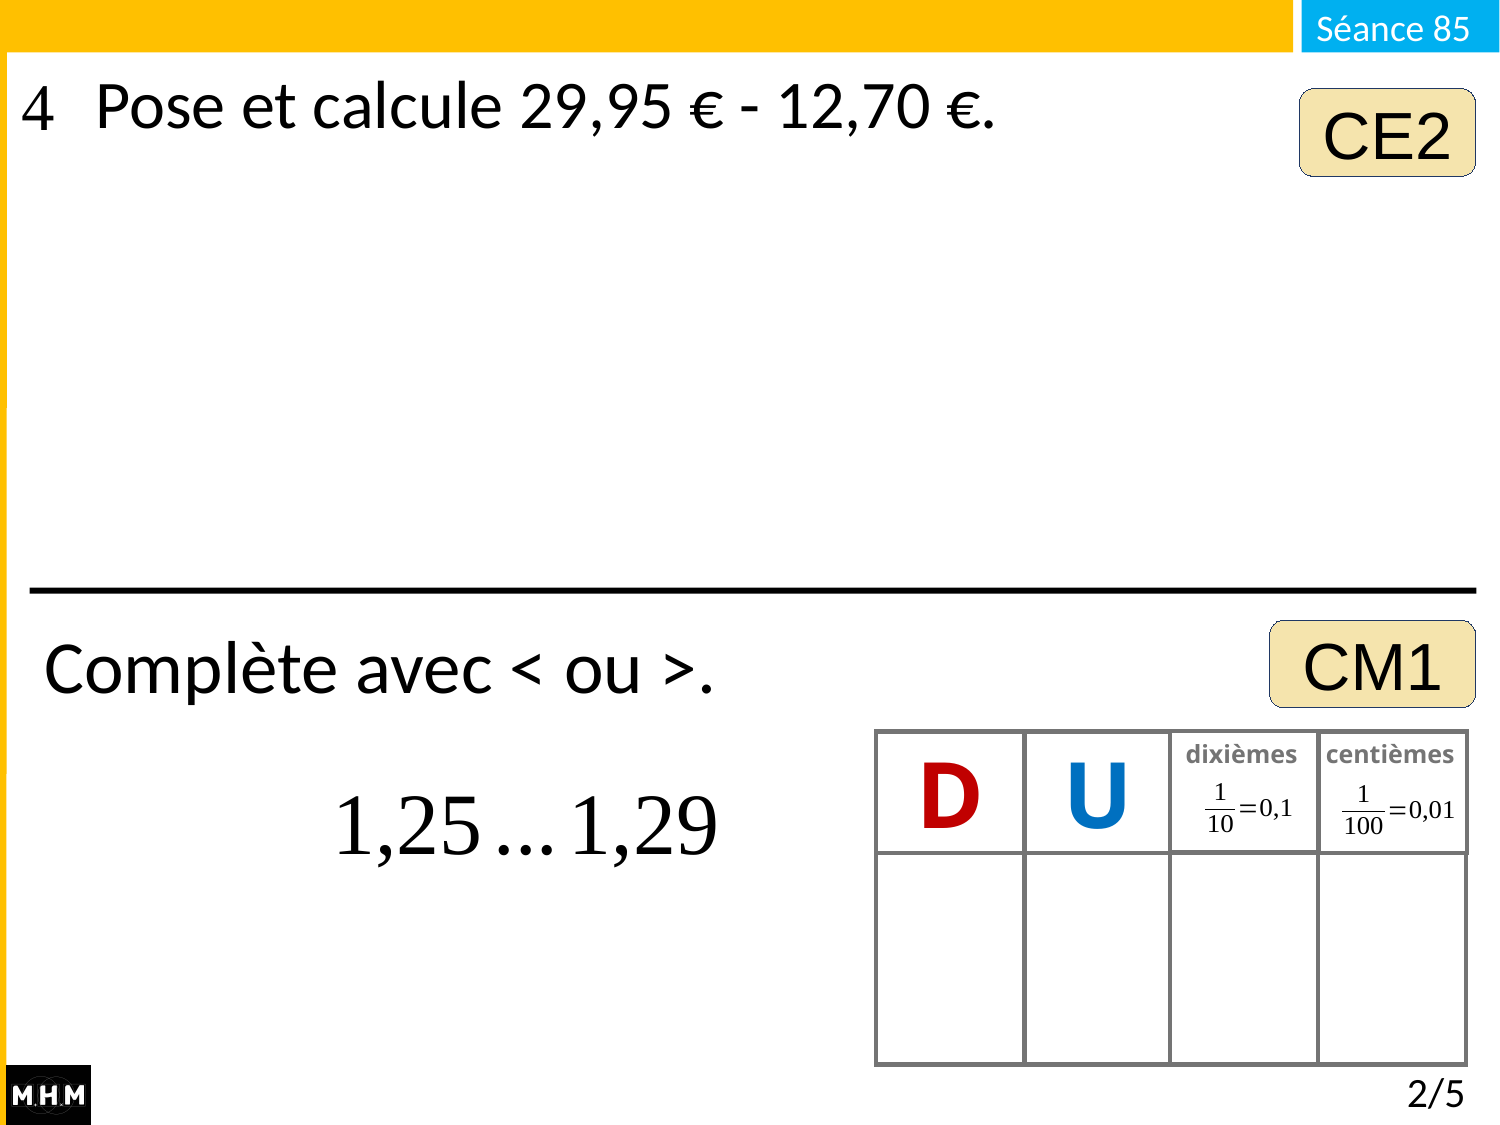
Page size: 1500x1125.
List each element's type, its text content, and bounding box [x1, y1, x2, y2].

text_box Pose et calcule 29,95 € - 12,70 €. [80, 61, 1375, 151]
text_box CM1 [1269, 620, 1476, 708]
text_box Complète avec < ou >. [29, 594, 1085, 746]
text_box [876, 730, 1467, 1065]
text_box CE2 [1299, 88, 1476, 177]
picture [6, 1065, 91, 1125]
list 2/5 [1373, 1064, 1500, 1125]
